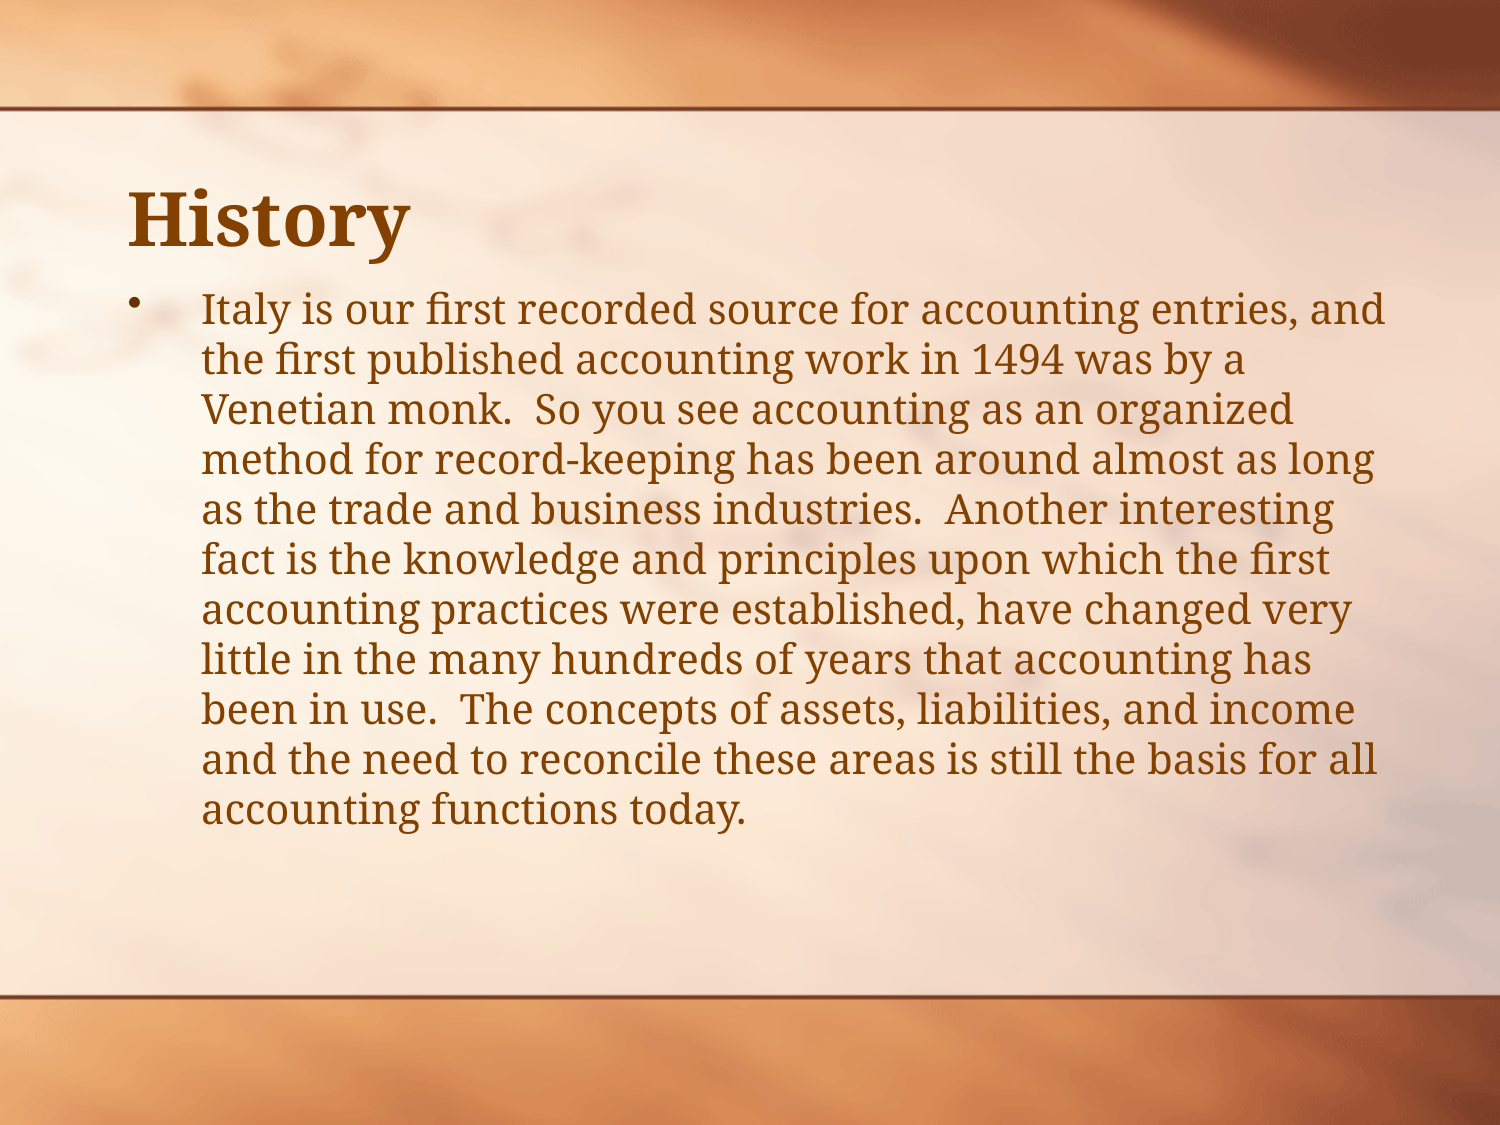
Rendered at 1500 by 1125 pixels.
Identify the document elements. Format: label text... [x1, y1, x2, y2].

picture [0, 0, 1500, 1125]
list Italy is our first recorded source for accounting entries, and the first published accounting work in 1494 was by a Venetian monk. So you see accounting as an organized method for record-keeping has been around almost as long as the trade and business industries. Another interesting fact is the knowledge and principles upon which the first accounting practices were established, have changed very little in the many hundreds of years that accounting has been in use. The concepts of assets, liabilities, and income and the need to reconcile these areas is still the basis for all accounting functions today. [112, 274, 1413, 951]
title History [112, 124, 1413, 270]
